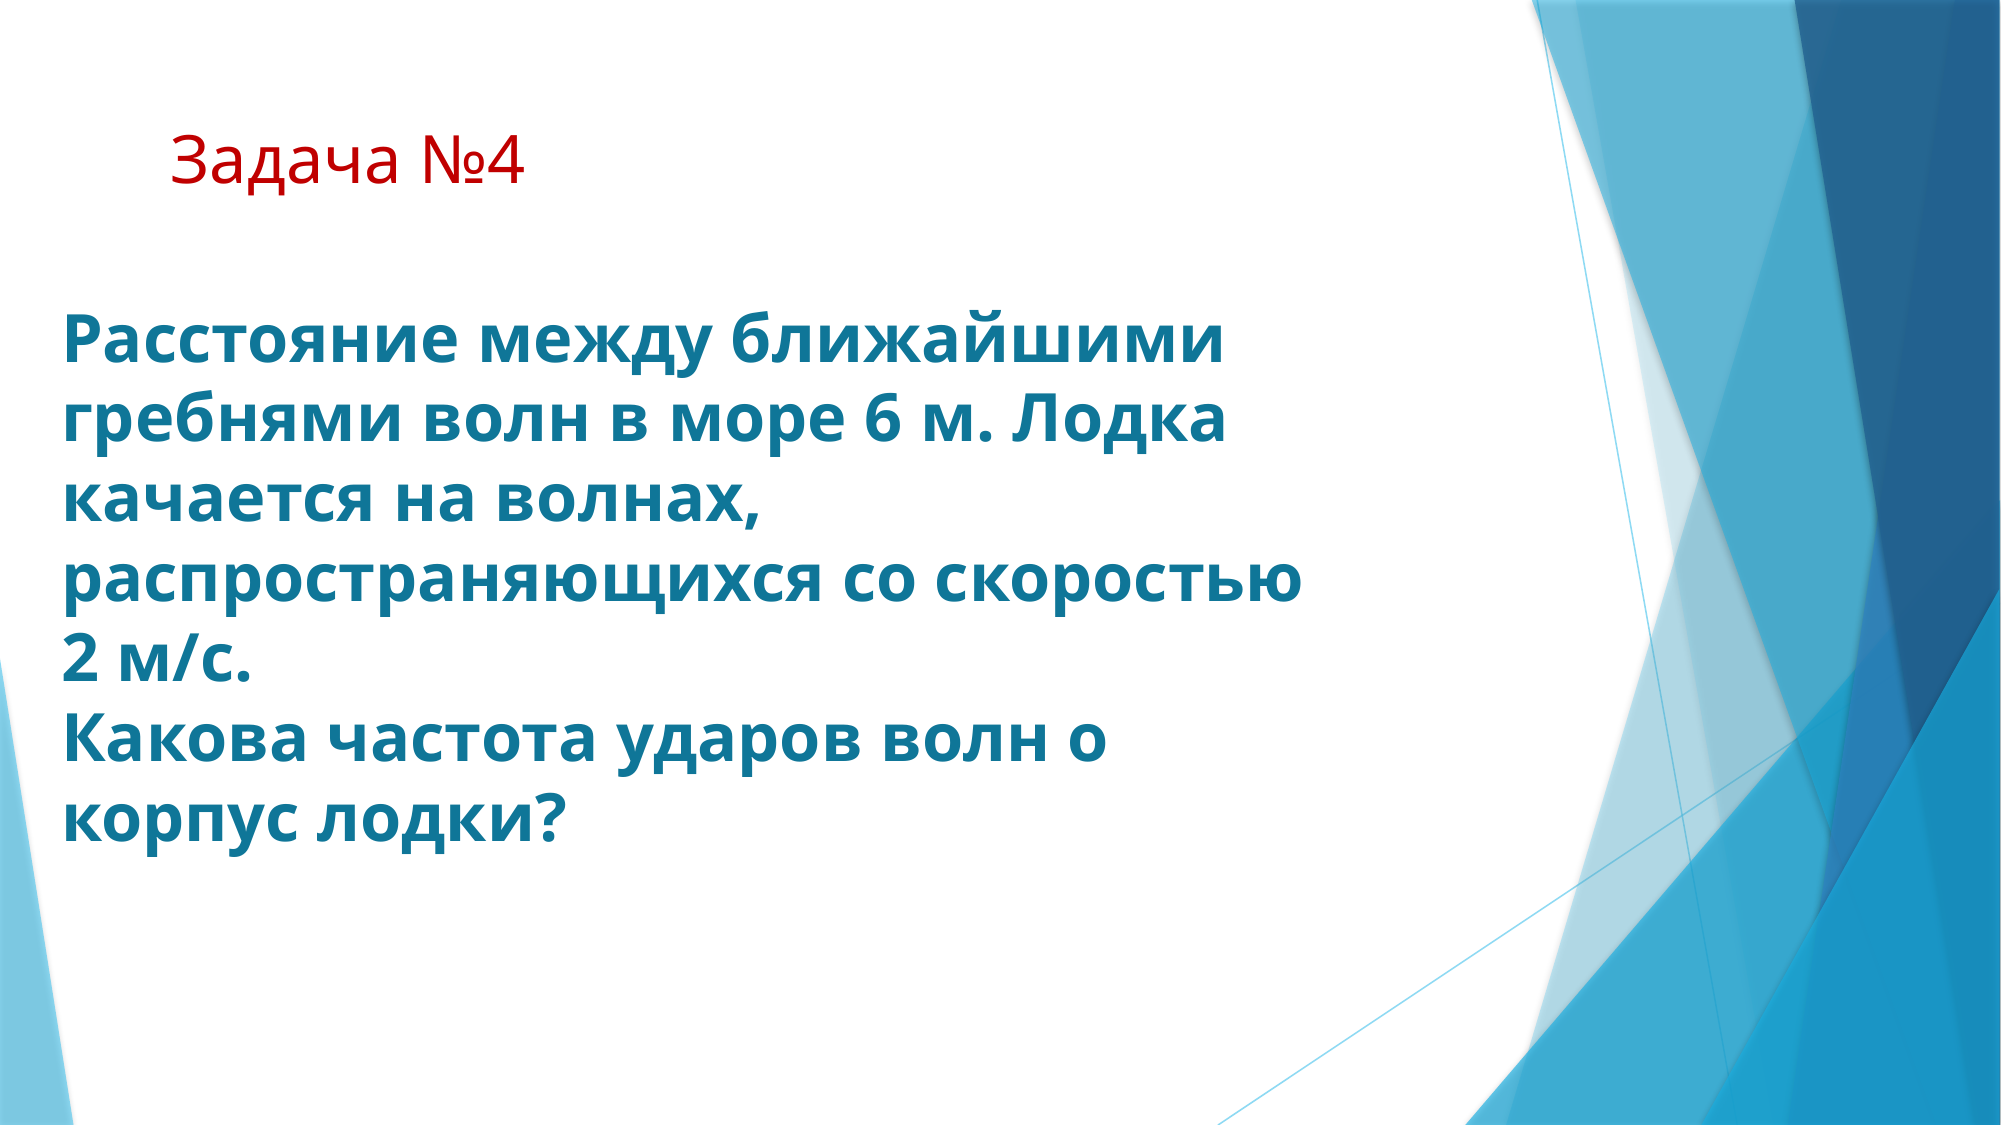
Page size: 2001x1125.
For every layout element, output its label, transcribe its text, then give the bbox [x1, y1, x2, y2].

text_box Задача №4 [156, 109, 719, 205]
text_box Расстояние между ближайшими гребнями волн в море 6 м. Лодка качается на волнах, распространяющихся со скоростью 2 м/с. Какова частота ударов волн о корпус лодки? [46, 287, 1327, 863]
